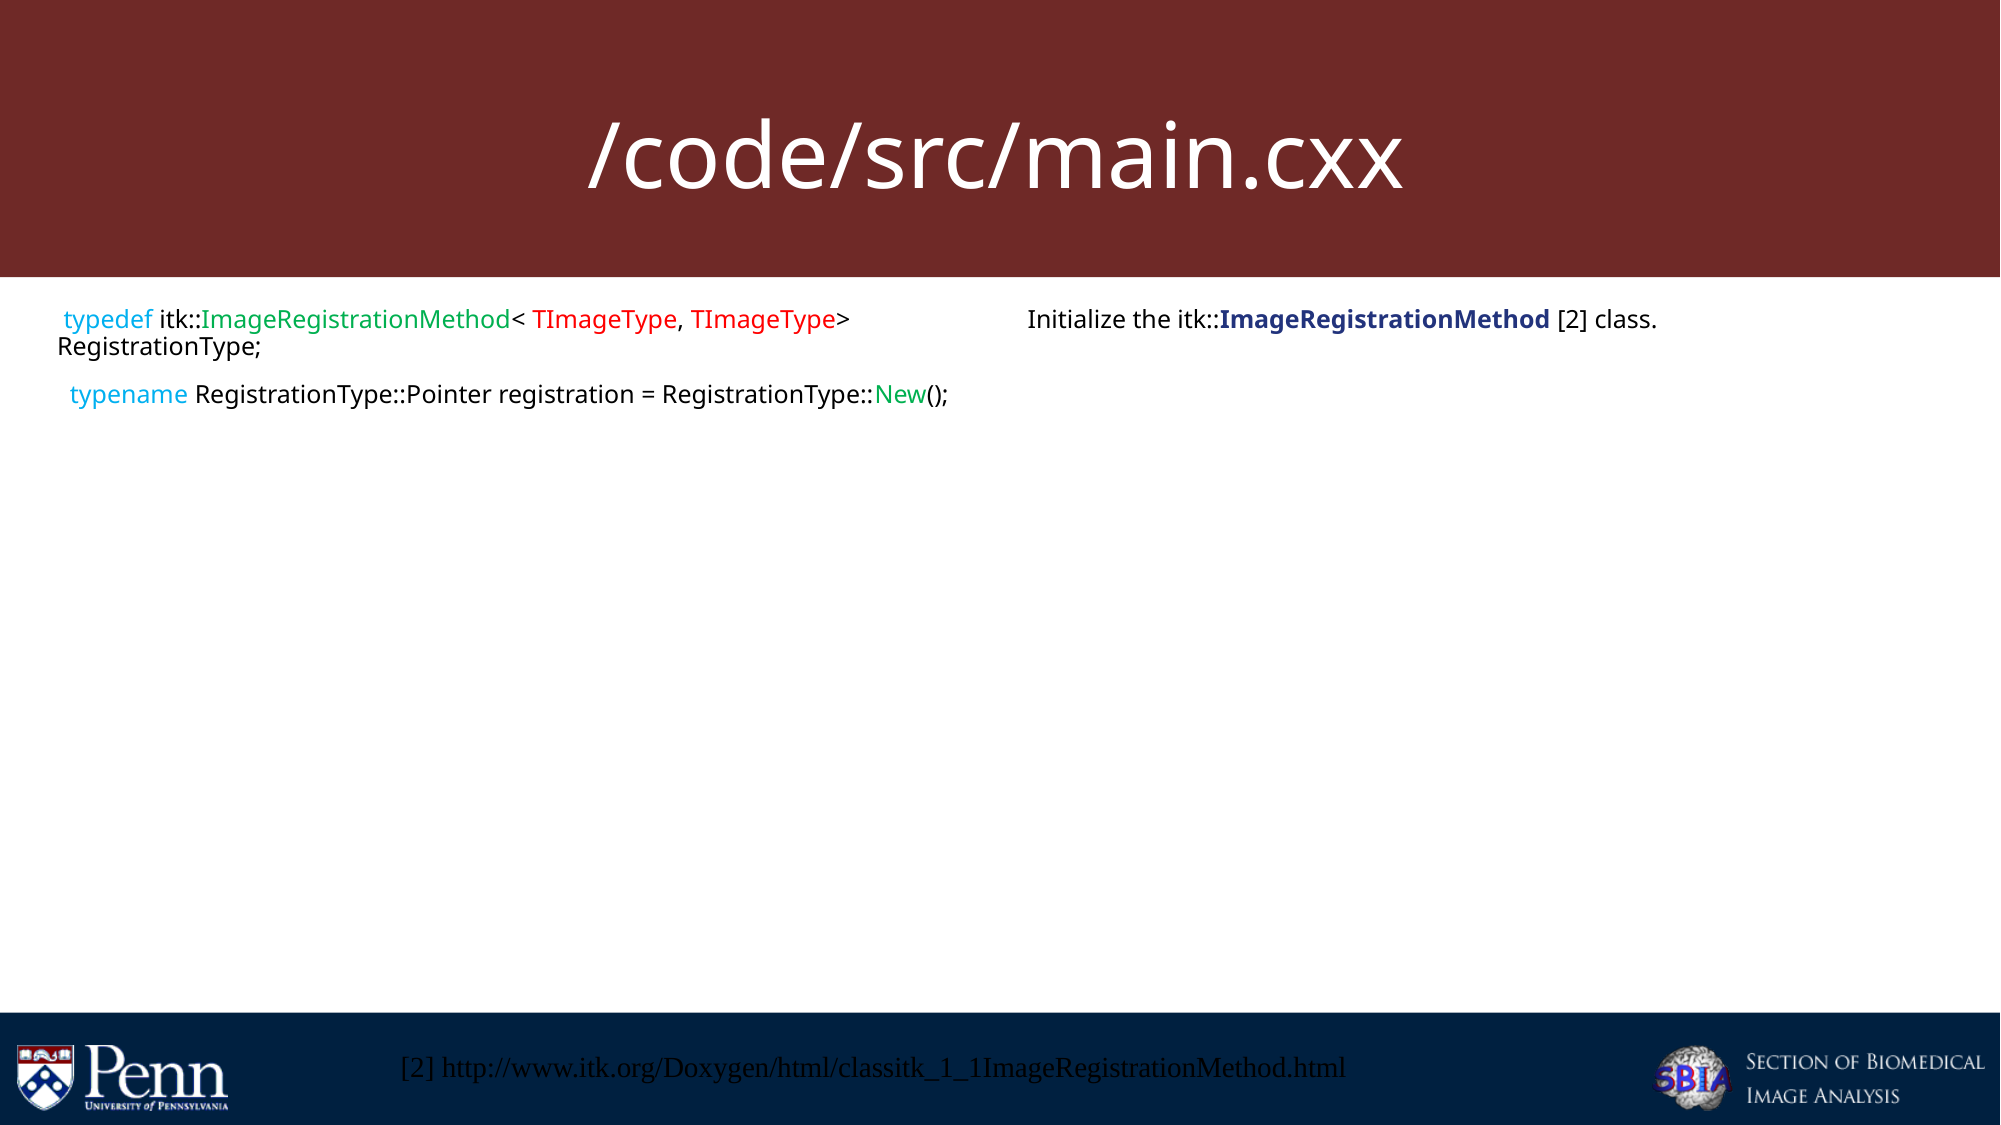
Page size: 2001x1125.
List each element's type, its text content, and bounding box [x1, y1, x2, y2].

picture [1652, 1044, 1985, 1112]
list Initialize the itk::ImageRegistrationMethod [2] class. [1012, 299, 1952, 1014]
picture [17, 1045, 228, 1111]
list typedef itk::ImageRegistrationMethod< TImageType, TImageType> RegistrationType; typename RegistrationType::Pointer registration = RegistrationType::New(); typedef itk::AffineTransform< double, 3> TransformType; TransformType::Pointer transform = TransformType::New(); typedef itk::RegularStepGradientDescentOptimizer OptimizerType; OptimizerType::Pointer optimizer = OptimizerType::New(); typedef itk::MeanSquaresImageToImageMetric< TImageType, TImageType> MetricType; typename MetricType::Pointer metric = MetricType::New(); typedef itk::LinearInterpolateImageFunction< TImageType, double> InterpolatorType; typename InterpolatorType::Pointer interpolator = InterpolatorType::New(); [42, 299, 988, 1014]
footer [2] http://www.itk.org/Doxygen/html/classitk_1_1ImageRegistrationMethod.html [262, 1035, 1485, 1096]
title /code/src/main.cxx [42, 43, 1952, 275]
